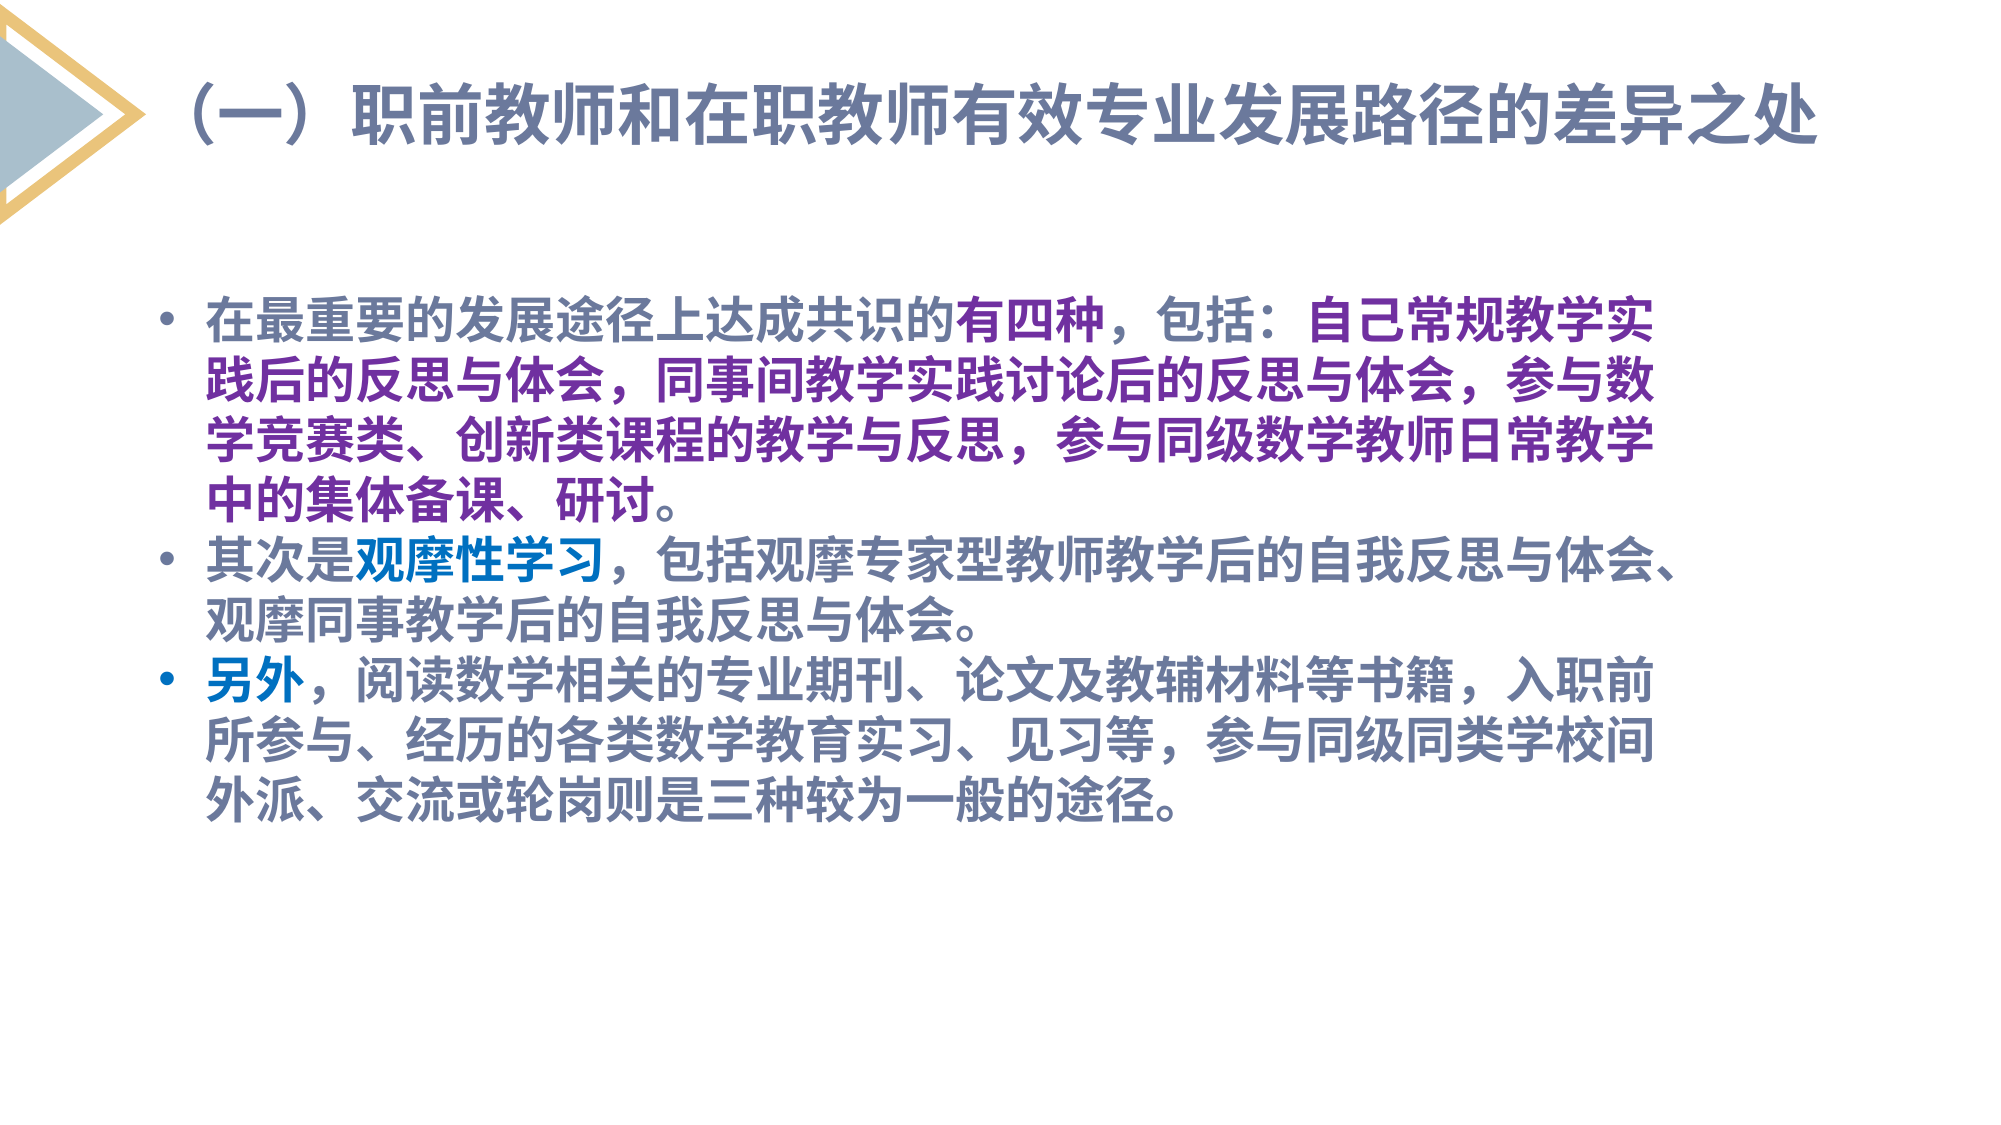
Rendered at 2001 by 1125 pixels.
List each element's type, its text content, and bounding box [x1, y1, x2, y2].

text_box （一）职前教师和在职教师有效专业发展路径的差异之处 [135, 65, 1893, 161]
text_box [0, 10, 135, 219]
text_box 在最重要的发展途径上达成共识的有四种，包括：自己常规教学实践后的反思与体会，同事间教学实践讨论后的反思与体会，参与数学竞赛类、创新类课程的教学与反思，参与同级数学教师日常教学中的集体备课、研讨。 其次是观摩性学习，包括观摩专家型教师教学后的自我反思与体会、观摩同事教学后的自我反思与体会。 另外，阅读数学相关的专业期刊、论文及教辅材料等书籍，入职前所参与、经历的各类数学教育实习、见习等，参与同级同类学校间外派、交流或轮岗则是三种较为一般的途径。 [143, 280, 1699, 1033]
text_box [0, 34, 105, 194]
